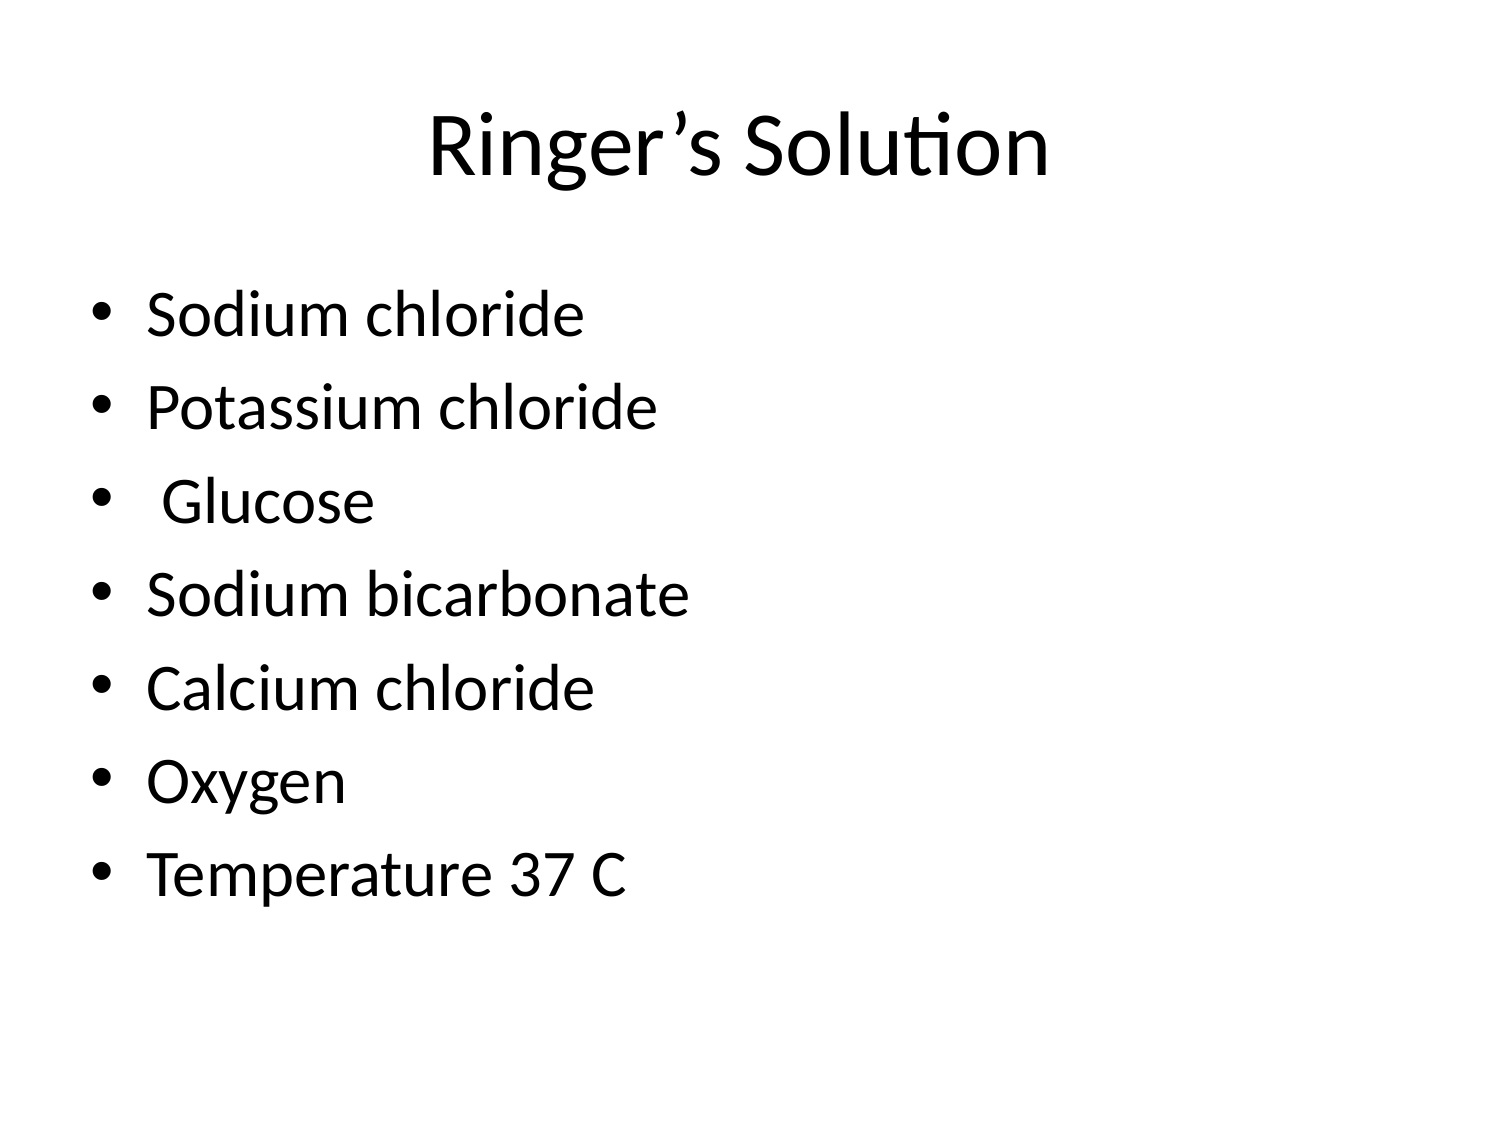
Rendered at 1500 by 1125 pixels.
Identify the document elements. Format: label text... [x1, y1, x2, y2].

list Sodium chloride Potassium chloride Glucose Sodium bicarbonate Calcium chloride Oxygen Temperature 37 C [75, 262, 1425, 1005]
title Ringer’s Solution [75, 45, 1425, 233]
